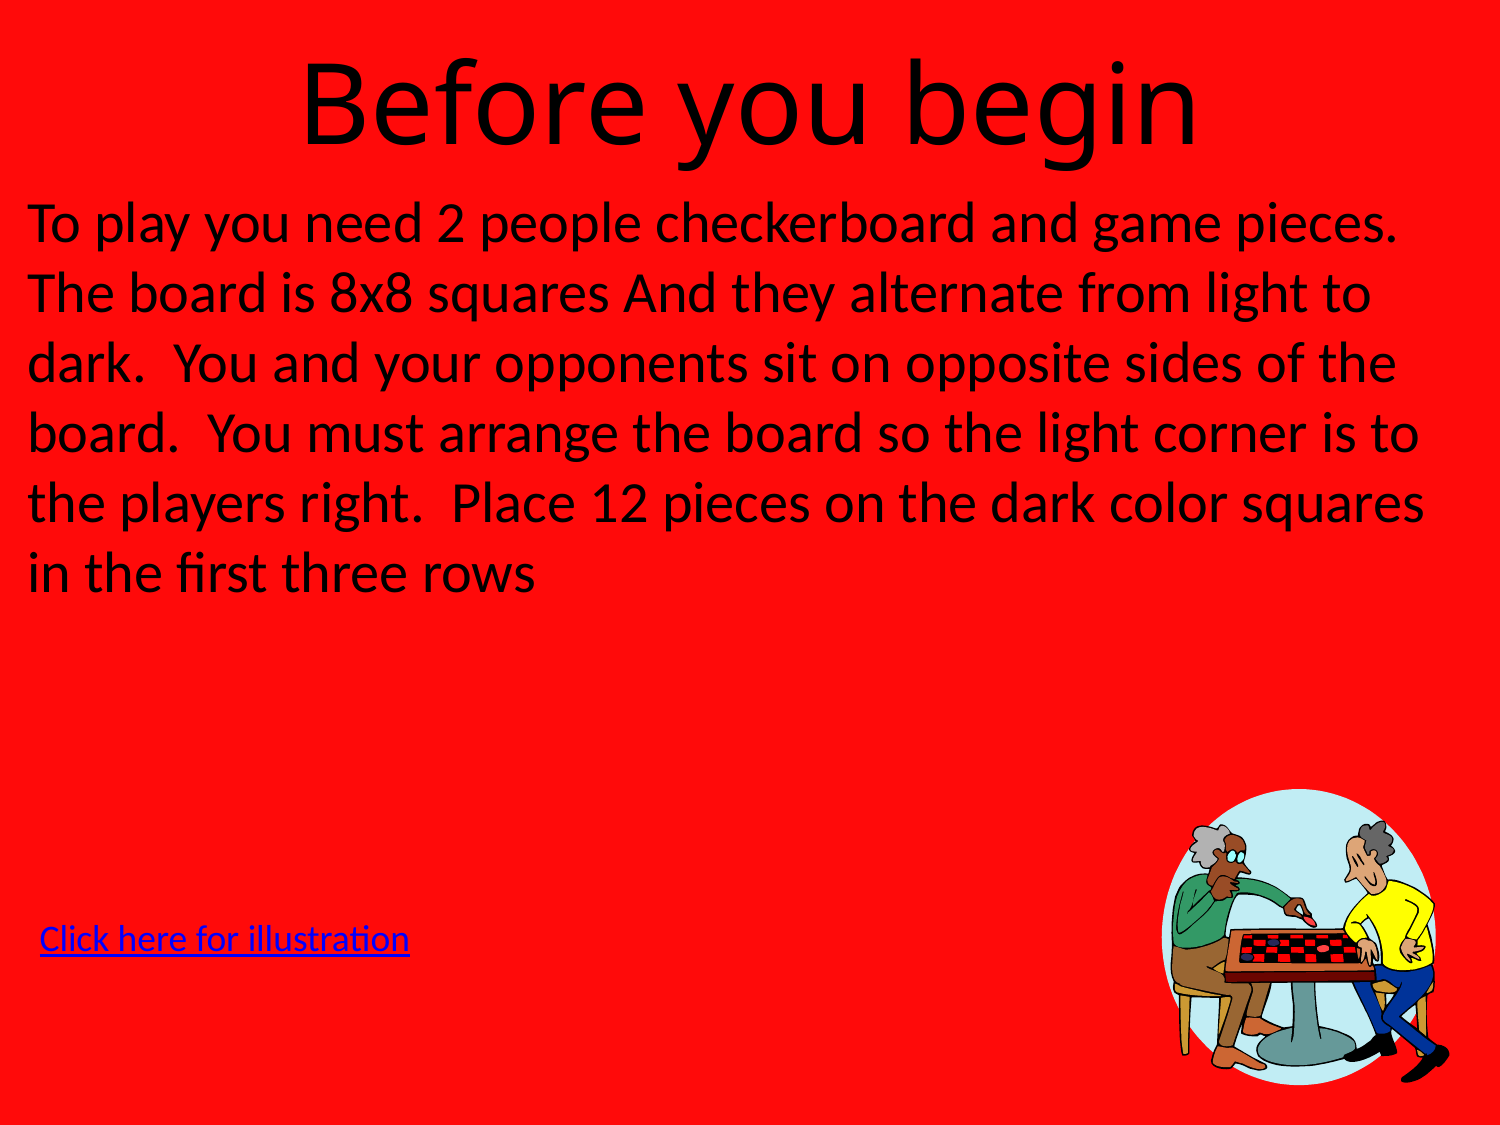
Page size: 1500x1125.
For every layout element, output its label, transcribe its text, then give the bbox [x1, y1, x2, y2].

text_box Before you begin [12, 24, 1488, 175]
text_box Click here for illustration [24, 906, 1075, 967]
picture [1161, 788, 1450, 1086]
text_box To play you need 2 people checkerboard and game pieces. The board is 8x8 squares And they alternate from light to dark. You and your opponents sit on opposite sides of the board. You must arrange the board so the light corner is to the players right. Place 12 pieces on the dark color squares in the first three rows [12, 176, 1488, 611]
